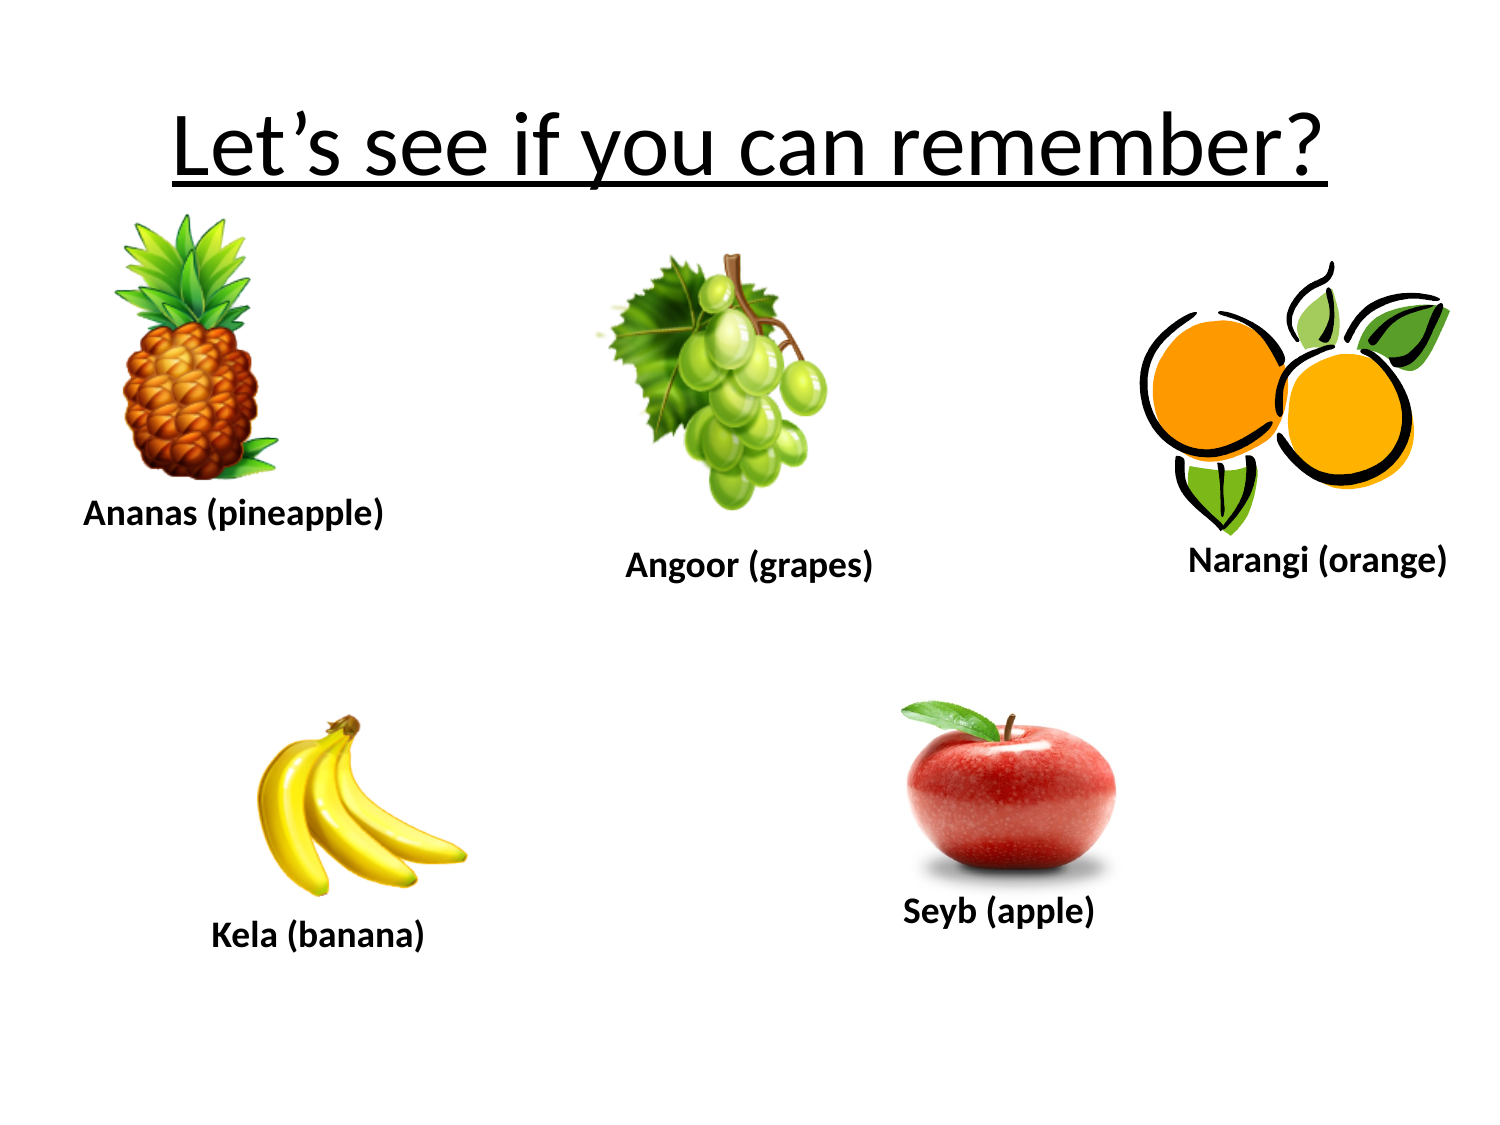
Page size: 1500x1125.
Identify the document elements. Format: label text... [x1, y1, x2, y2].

title Let’s see if you can remember? [75, 45, 1425, 233]
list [46, 210, 329, 493]
text_box Ananas (pineapple) [59, 480, 400, 541]
picture [866, 609, 1149, 938]
text_box Narangi (orange) [1173, 527, 1464, 588]
text_box Kela (banana) [128, 902, 446, 963]
picture [210, 691, 493, 927]
picture [1136, 257, 1454, 540]
picture [585, 245, 868, 528]
text_box Angoor (grapes) [610, 532, 890, 592]
